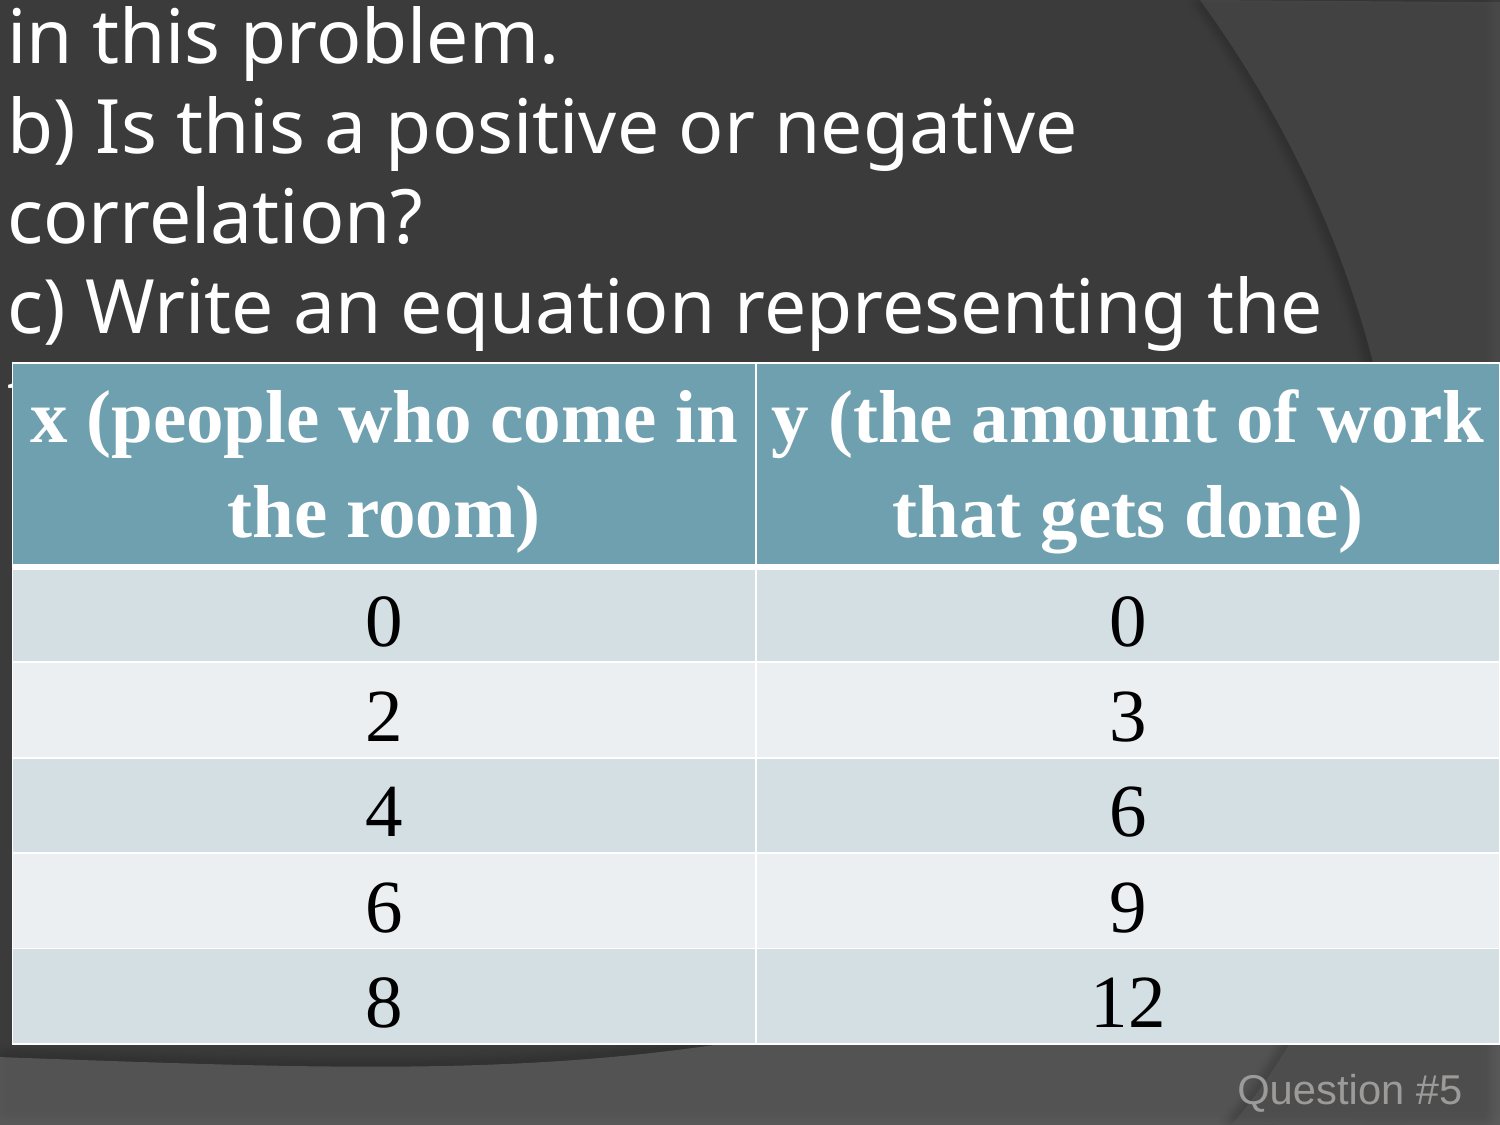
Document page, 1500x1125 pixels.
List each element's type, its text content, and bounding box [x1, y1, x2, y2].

table_cell 4 [13, 759, 755, 852]
table_cell 6 [757, 759, 1499, 852]
title a) Write a sentence describing the slope in this problem. b) Is this a positive or negative correlation? c) Write an equation representing the function. [0, 0, 1500, 338]
table_cell 0 [13, 570, 755, 661]
table_header y (the amount of work that gets done) [757, 364, 1499, 564]
table_cell 12 [757, 949, 1499, 1043]
table_cell 0 [757, 570, 1499, 661]
table_cell 3 [757, 663, 1499, 757]
slide_number Question #5 [1224, 1053, 1463, 1114]
table_cell 8 [13, 949, 755, 1043]
table_cell 2 [13, 663, 755, 757]
table_header x (people who come in the room) [13, 364, 755, 564]
table_cell 9 [757, 854, 1499, 948]
table_cell 6 [13, 854, 755, 948]
